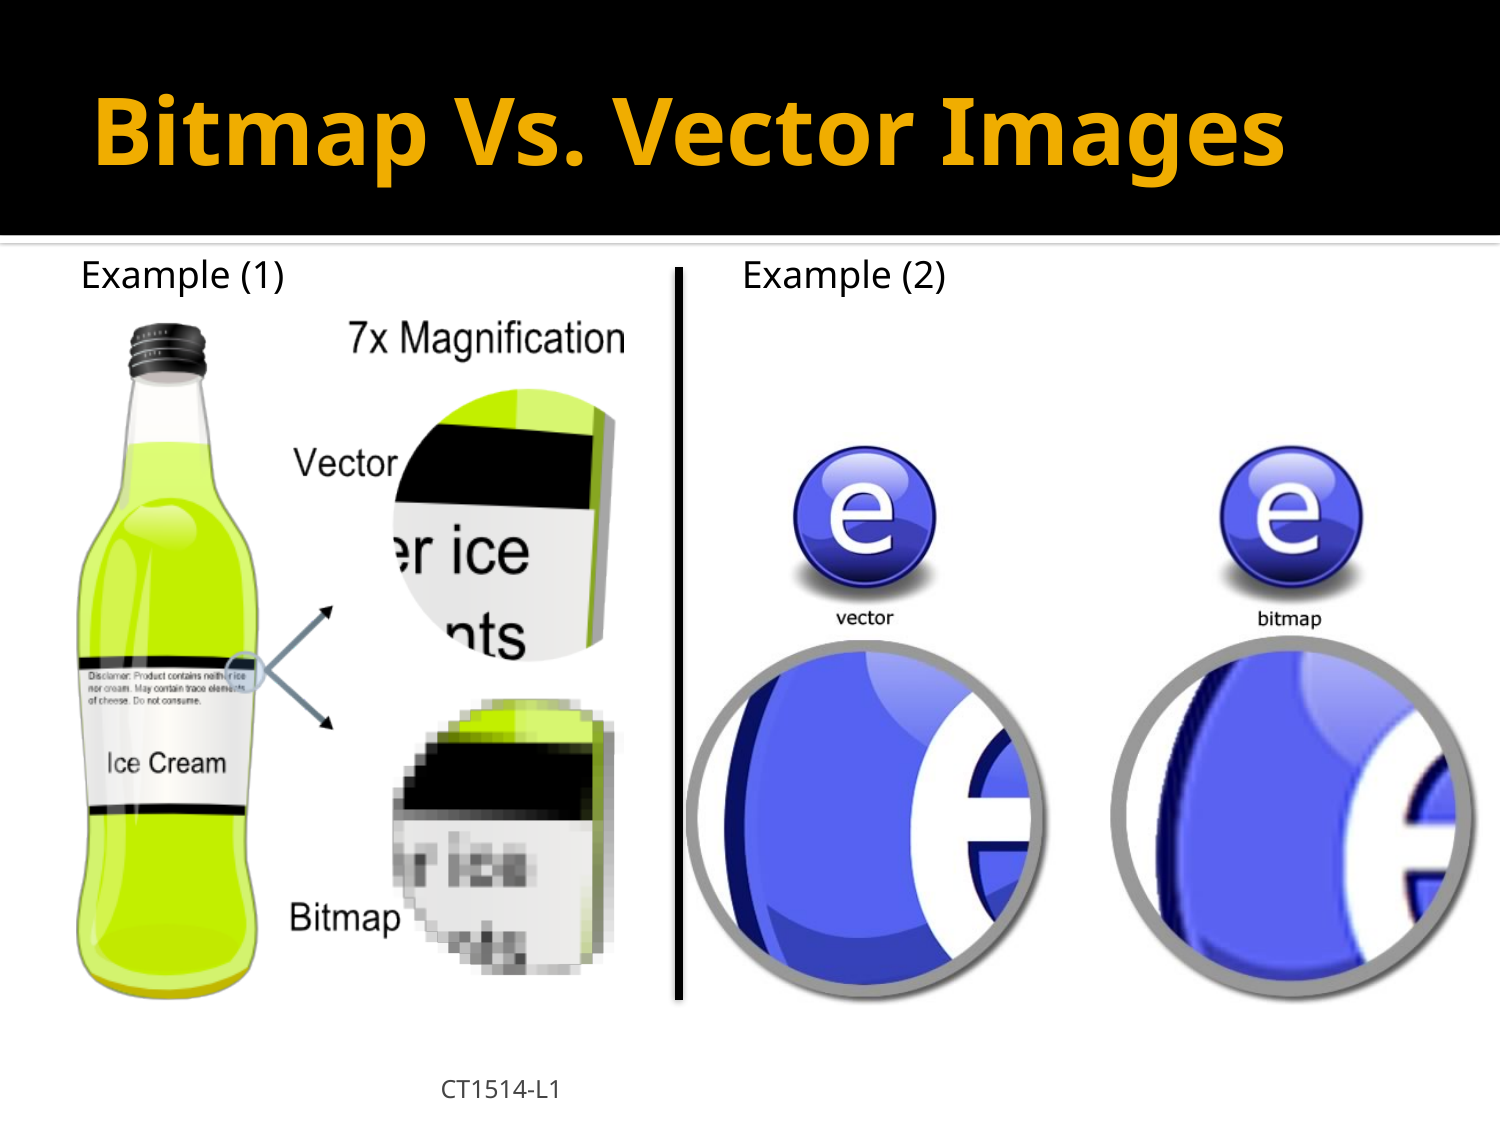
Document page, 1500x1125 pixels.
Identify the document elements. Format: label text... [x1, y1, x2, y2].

footer CT1514-L1 [433, 1062, 1337, 1108]
picture [76, 319, 624, 1024]
picture [678, 432, 1483, 1007]
text_box Example (1) [65, 243, 300, 304]
title Bitmap Vs. Vector Images [75, 25, 1425, 231]
text_box Example (2) [726, 243, 961, 304]
